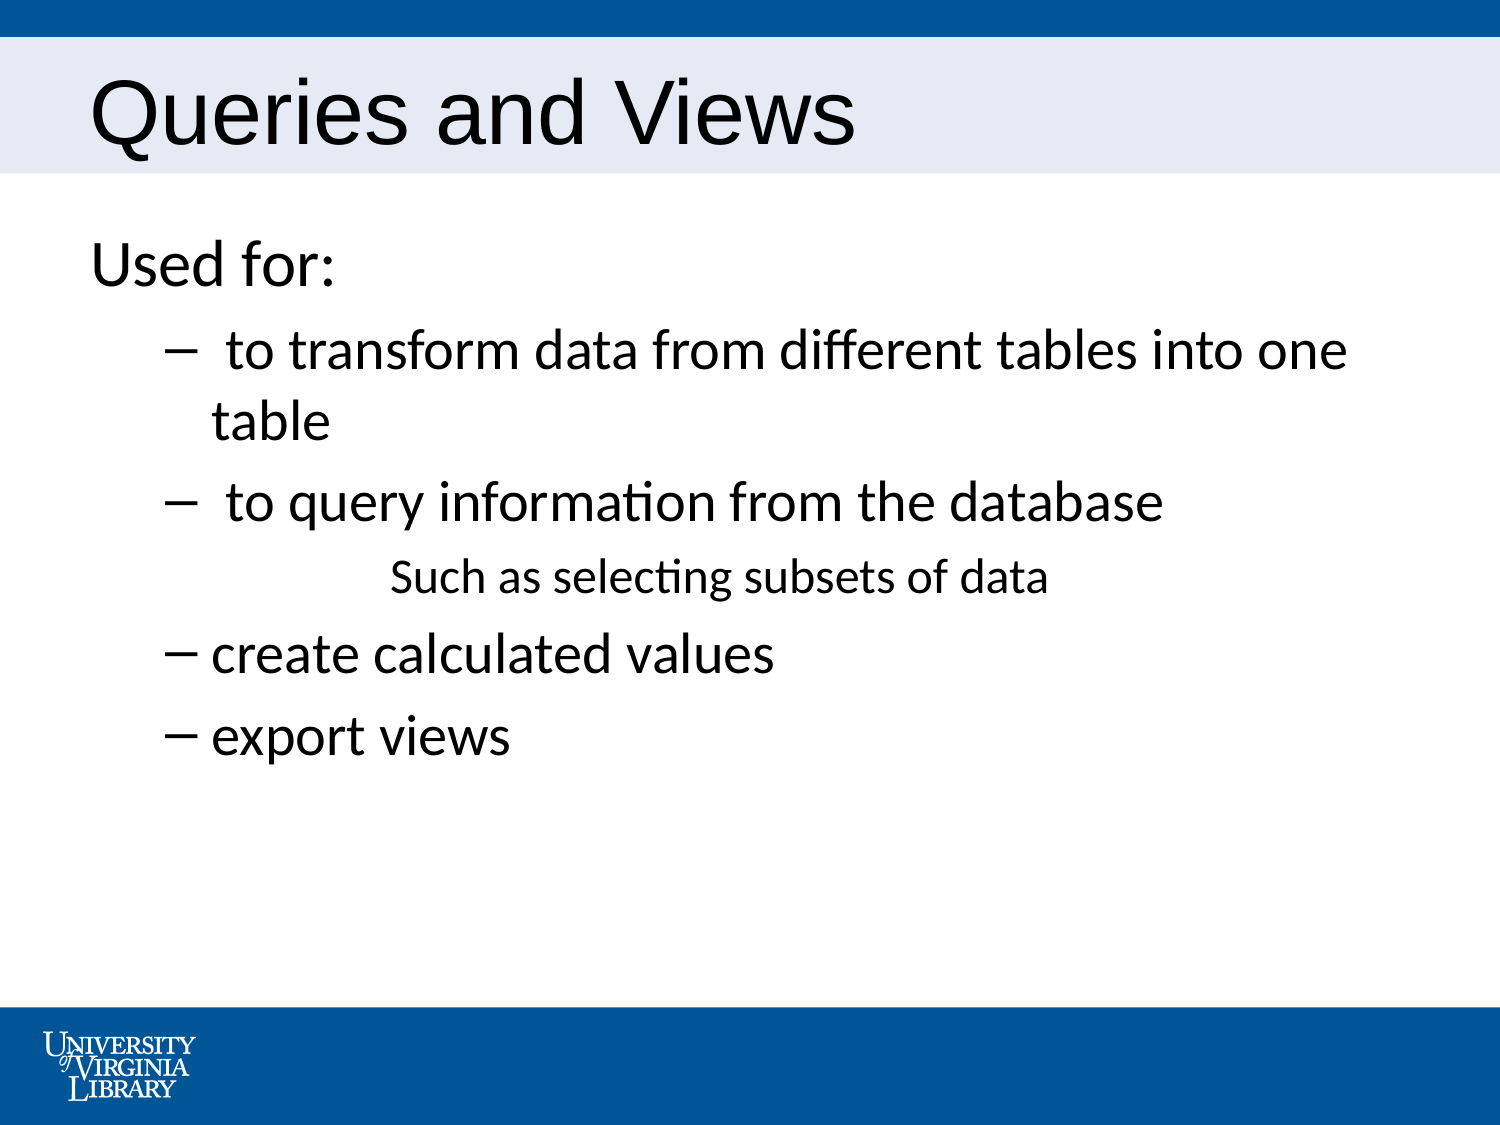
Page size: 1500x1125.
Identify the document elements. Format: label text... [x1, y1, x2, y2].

picture [0, 0, 1500, 1125]
title Queries and Views [75, 45, 1425, 175]
list Used for: to transform data from different tables into one table to query information from the database Such as selecting subsets of data create calculated values export views [75, 212, 1425, 955]
